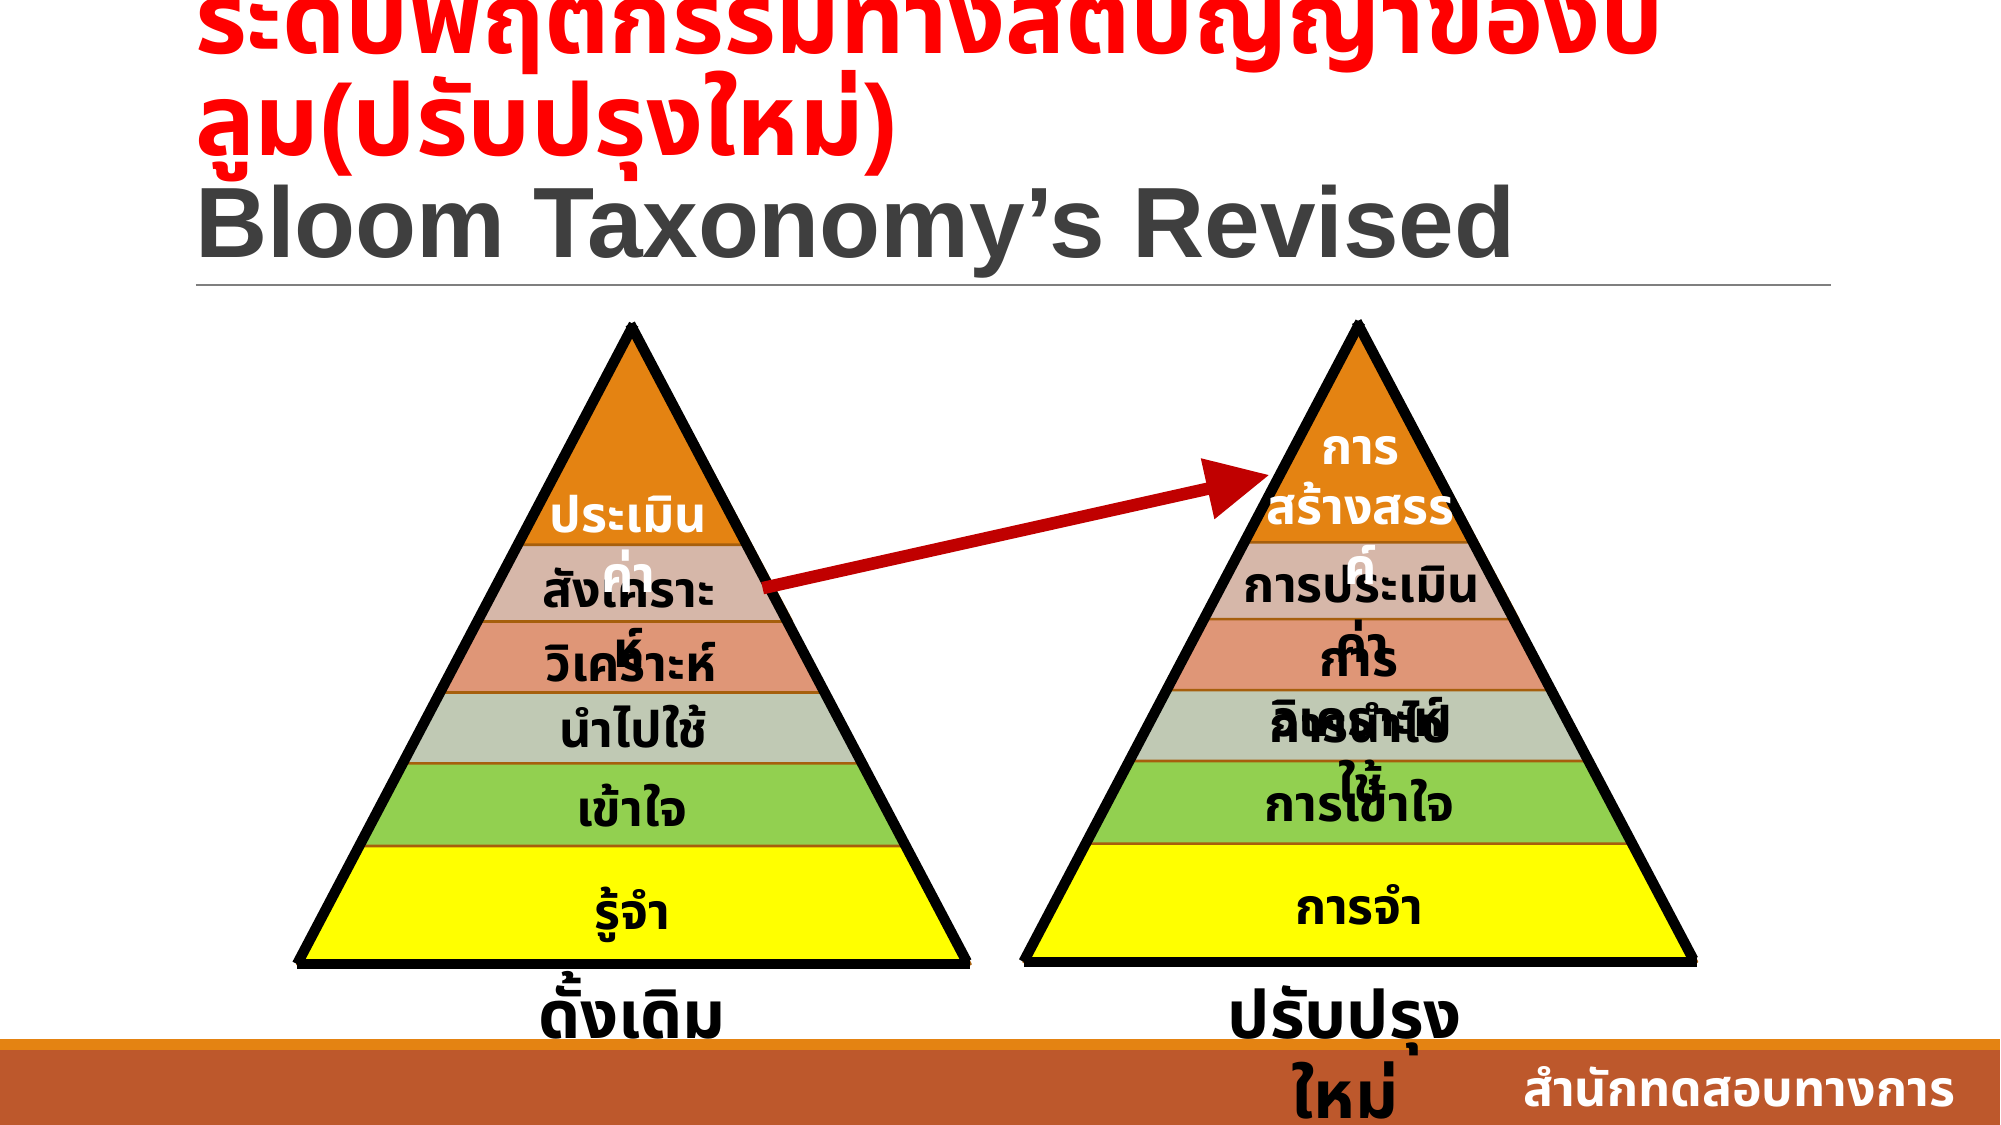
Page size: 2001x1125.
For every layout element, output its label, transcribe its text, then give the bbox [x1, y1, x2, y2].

title ระดับพฤติกรรมทางสติปัญญาของบลูม(ปรับปรุงใหม่) Bloom Taxonomy’s Revised [180, 47, 1830, 285]
text_box สำนักทดสอบทางการศึกษา สพฐ. [1508, 1049, 1995, 1125]
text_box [296, 321, 1698, 1061]
